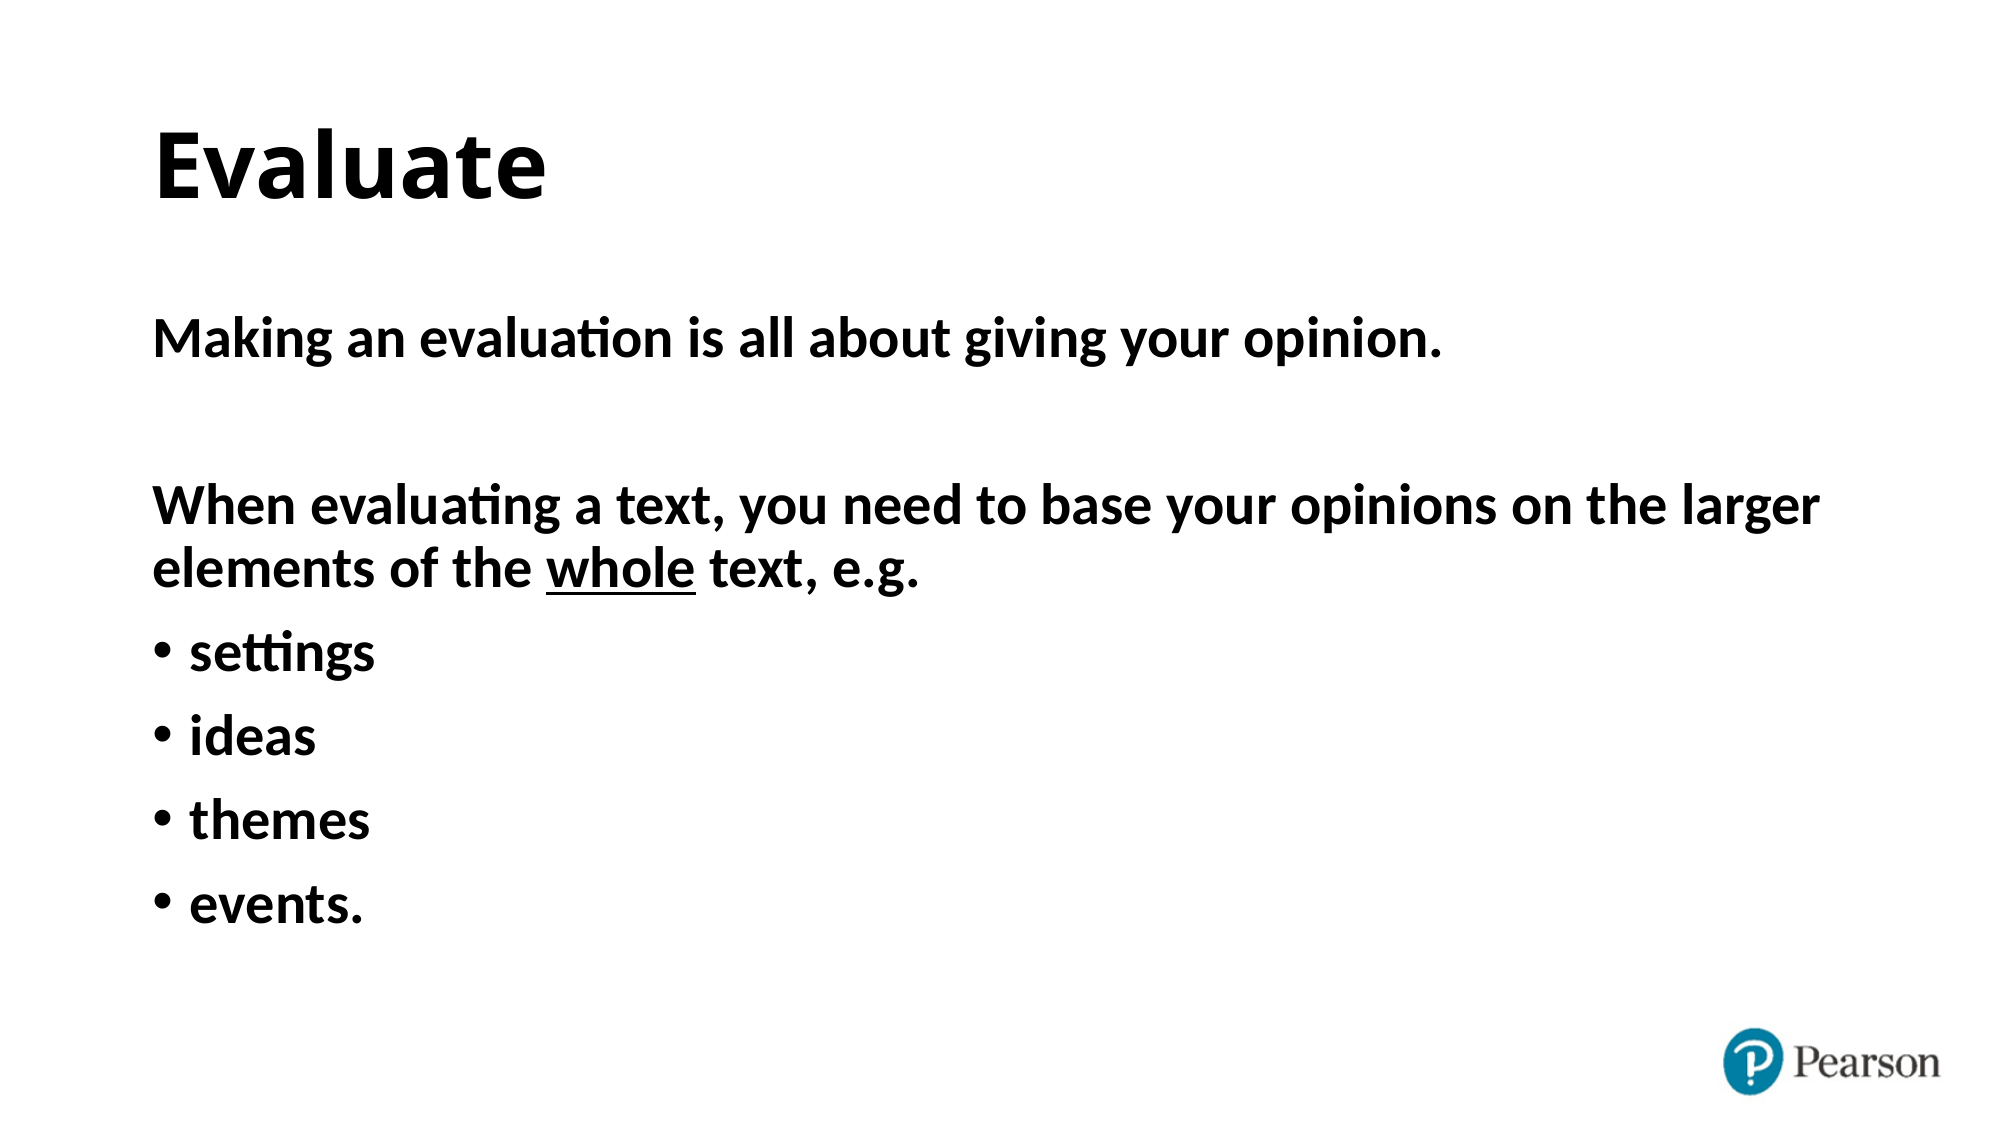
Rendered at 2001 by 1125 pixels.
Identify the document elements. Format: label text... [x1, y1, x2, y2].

title Evaluate [137, 59, 1863, 278]
list Making an evaluation is all about giving your opinion. When evaluating a text, you need to base your opinions on the larger elements of the whole text, e.g. settings ideas themes events. [137, 299, 1863, 1014]
picture [1713, 1013, 1951, 1106]
